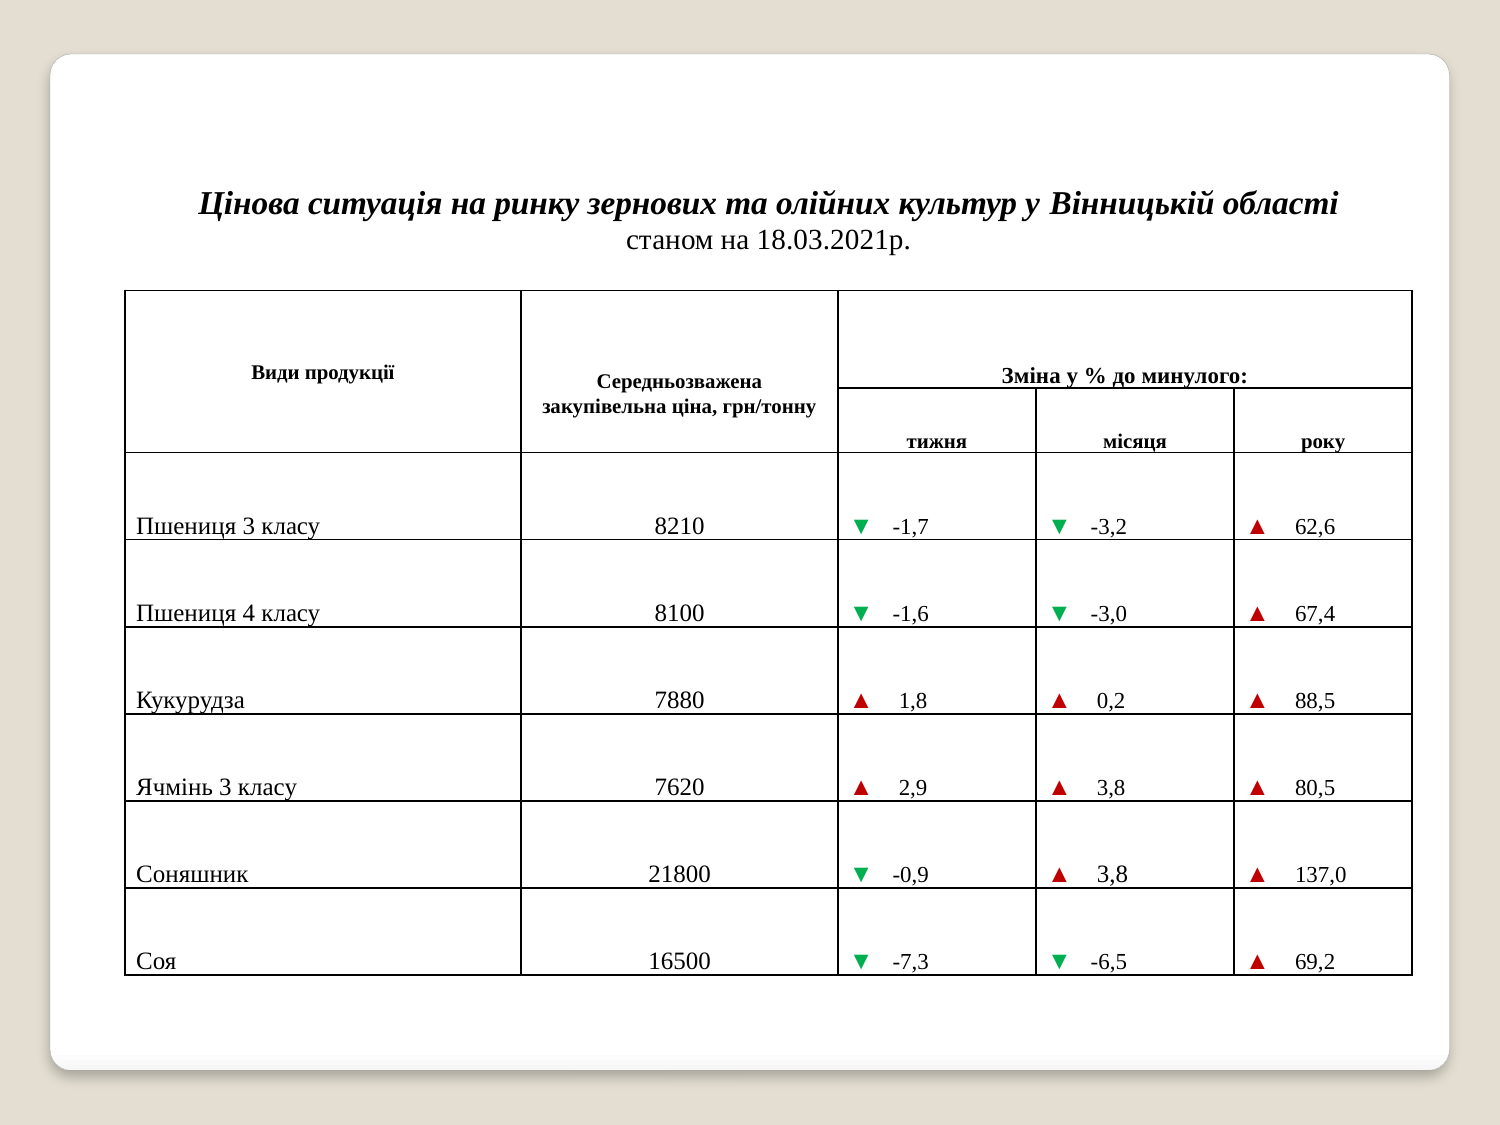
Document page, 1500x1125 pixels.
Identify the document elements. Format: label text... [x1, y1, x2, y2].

table_cell ▲ 69,2 [1235, 889, 1411, 974]
table_cell ▲ 137,0 [1235, 802, 1411, 887]
table_cell місяця [1037, 389, 1233, 452]
table_cell Пшениця 3 класу [126, 453, 520, 539]
table_cell 8100 [522, 540, 837, 626]
table_cell ▼ -1,6 [839, 540, 1035, 626]
table_cell 7620 [522, 715, 837, 800]
table_cell ▲ 80,5 [1235, 715, 1411, 800]
table_cell ▼ -3,0 [1037, 540, 1233, 626]
table_cell Середньозважена закупівельна ціна, грн/тонну [522, 291, 837, 452]
table_cell ▲ 62,6 [1235, 453, 1411, 539]
table_cell Соя [126, 889, 520, 974]
table_cell 7880 [522, 628, 837, 713]
table_cell тижня [839, 389, 1035, 452]
table_cell Кукурудза [126, 628, 520, 713]
table_cell ▼ -3,2 [1037, 453, 1233, 539]
table_cell ▲ 67,4 [1235, 540, 1411, 626]
table_cell Зміна у % до минулого: [839, 291, 1411, 387]
table_header Цінова ситуація на ринку зернових та олійних культур у Вінницькій області станом на 18.03.2021р. [125, 88, 1412, 290]
table_cell ▲ 1,8 [839, 628, 1035, 713]
table_cell року [1235, 389, 1411, 452]
table_cell Види продукції [126, 291, 520, 452]
table_cell ▲ 3,8 [1037, 715, 1233, 800]
table_cell Пшениця 4 класу [126, 540, 520, 626]
table_cell 8210 [522, 453, 837, 539]
table_cell ▲ 2,9 [839, 715, 1035, 800]
table_cell ▲ 0,2 [1037, 628, 1233, 713]
table_cell ▼ -0,9 [839, 802, 1035, 887]
table_cell ▼ -1,7 [839, 453, 1035, 539]
table_cell ▲ 88,5 [1235, 628, 1411, 713]
table_cell 21800 [522, 802, 837, 887]
table_cell 16500 [522, 889, 837, 974]
table_cell Соняшник [126, 802, 520, 887]
table_cell Ячмінь 3 класу [126, 715, 520, 800]
table_cell ▼ -7,3 [839, 889, 1035, 974]
table_cell ▲ 3,8 [1037, 802, 1233, 887]
table_cell ▼ -6,5 [1037, 889, 1233, 974]
